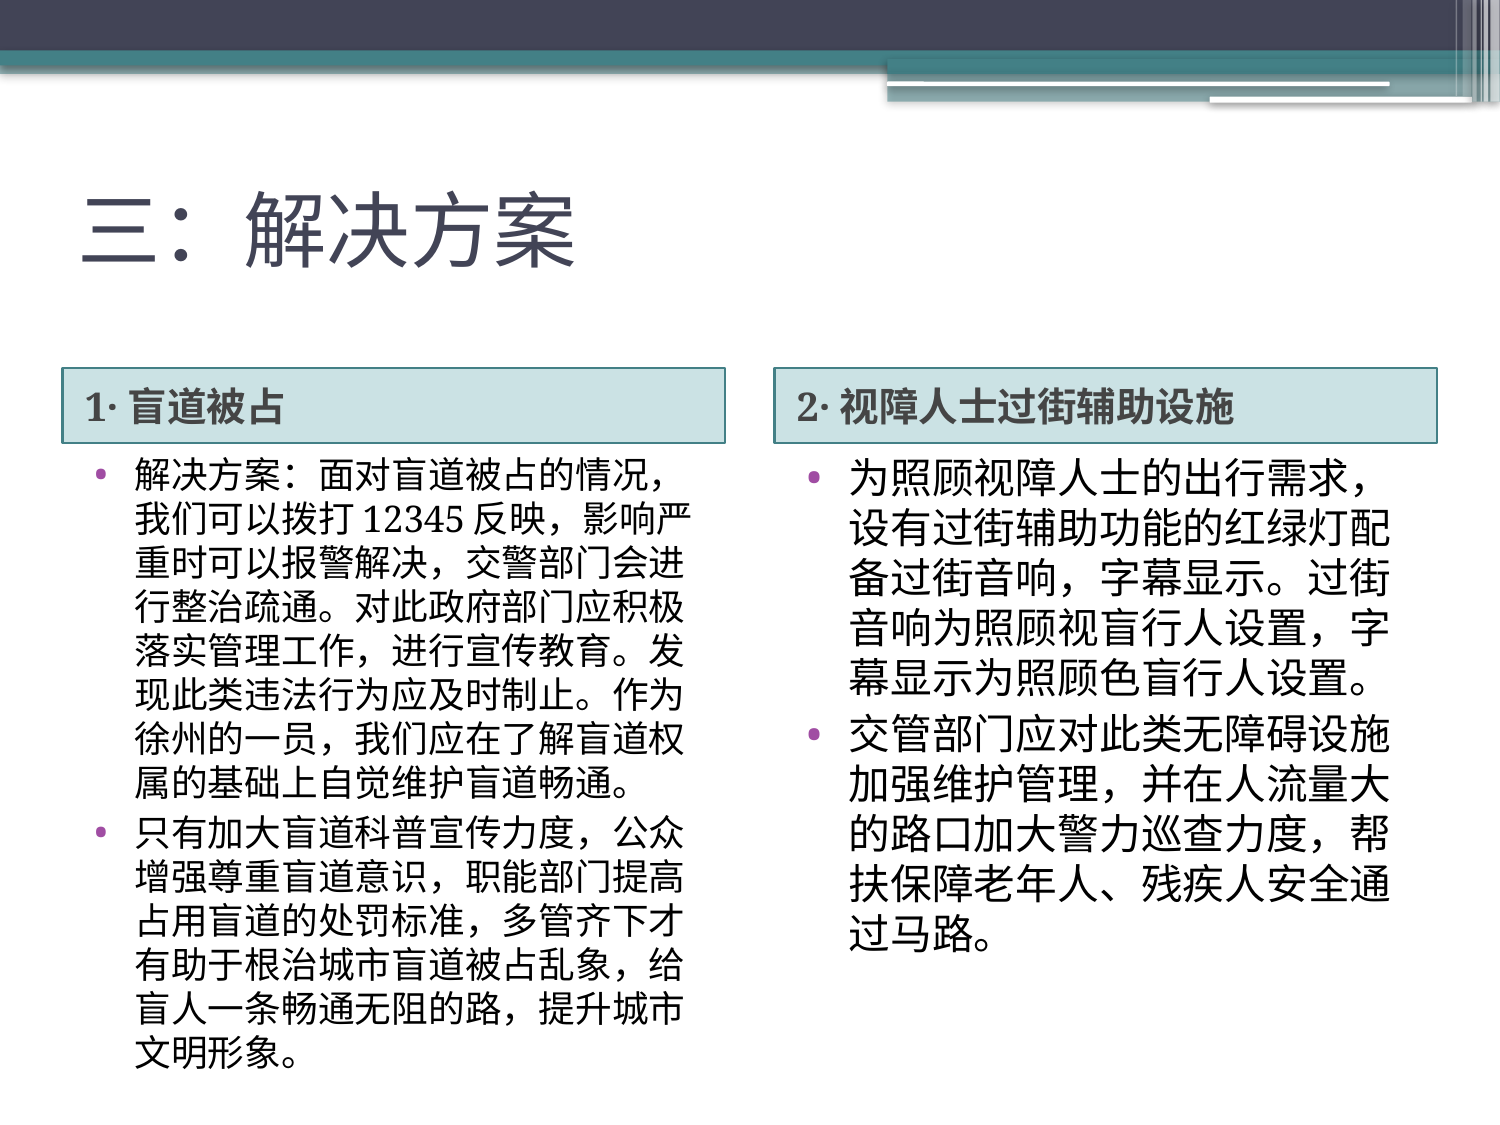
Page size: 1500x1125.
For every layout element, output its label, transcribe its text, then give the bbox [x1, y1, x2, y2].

list 为照顾视障人士的出行需求，设有过街辅助功能的红绿灯配备过街音响，字幕显示。过街音响为照顾视盲行人设置，字幕显示为照顾色盲行人设置。 交管部门应对此类无障碍设施加强维护管理，并在人流量大的路口加大警力巡查力度，帮扶保障老年人、残疾人安全通过马路。 [773, 444, 1437, 1082]
list 1·盲道被占 [61, 367, 726, 444]
list 解决方案：面对盲道被占的情况，我们可以拨打12345反映，影响严重时可以报警解决，交警部门会进行整治疏通。对此政府部门应积极落实管理工作，进行宣传教育。发现此类违法行为应及时制止。作为徐州的一员，我们应在了解盲道权属的基础上自觉维护盲道畅通。 只有加大盲道科普宣传力度，公众增强尊重盲道意识，职能部门提高占用盲道的处罚标准，多管齐下才有助于根治城市盲道被占乱象，给盲人一条畅通无阻的路，提升城市文明形象。 [62, 444, 726, 1082]
title 三：解决方案 [62, 140, 1438, 317]
list 2·视障人士过街辅助设施 [773, 367, 1438, 444]
